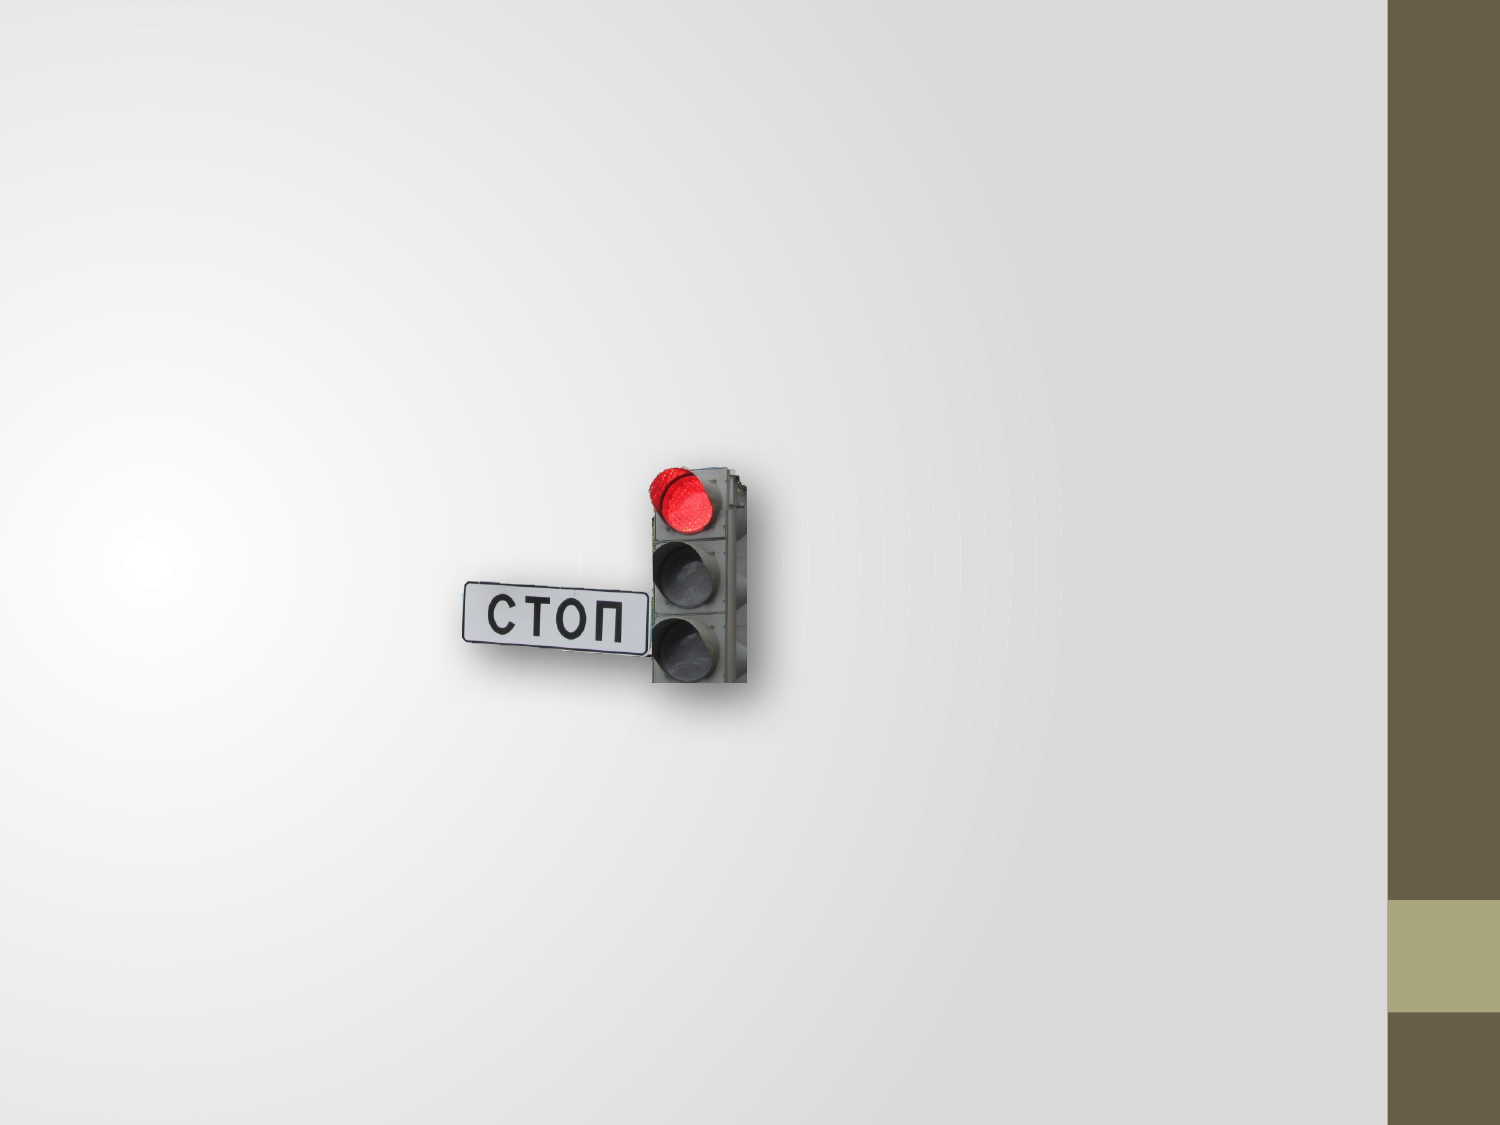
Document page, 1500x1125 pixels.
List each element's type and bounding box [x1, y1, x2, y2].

picture [461, 461, 748, 684]
